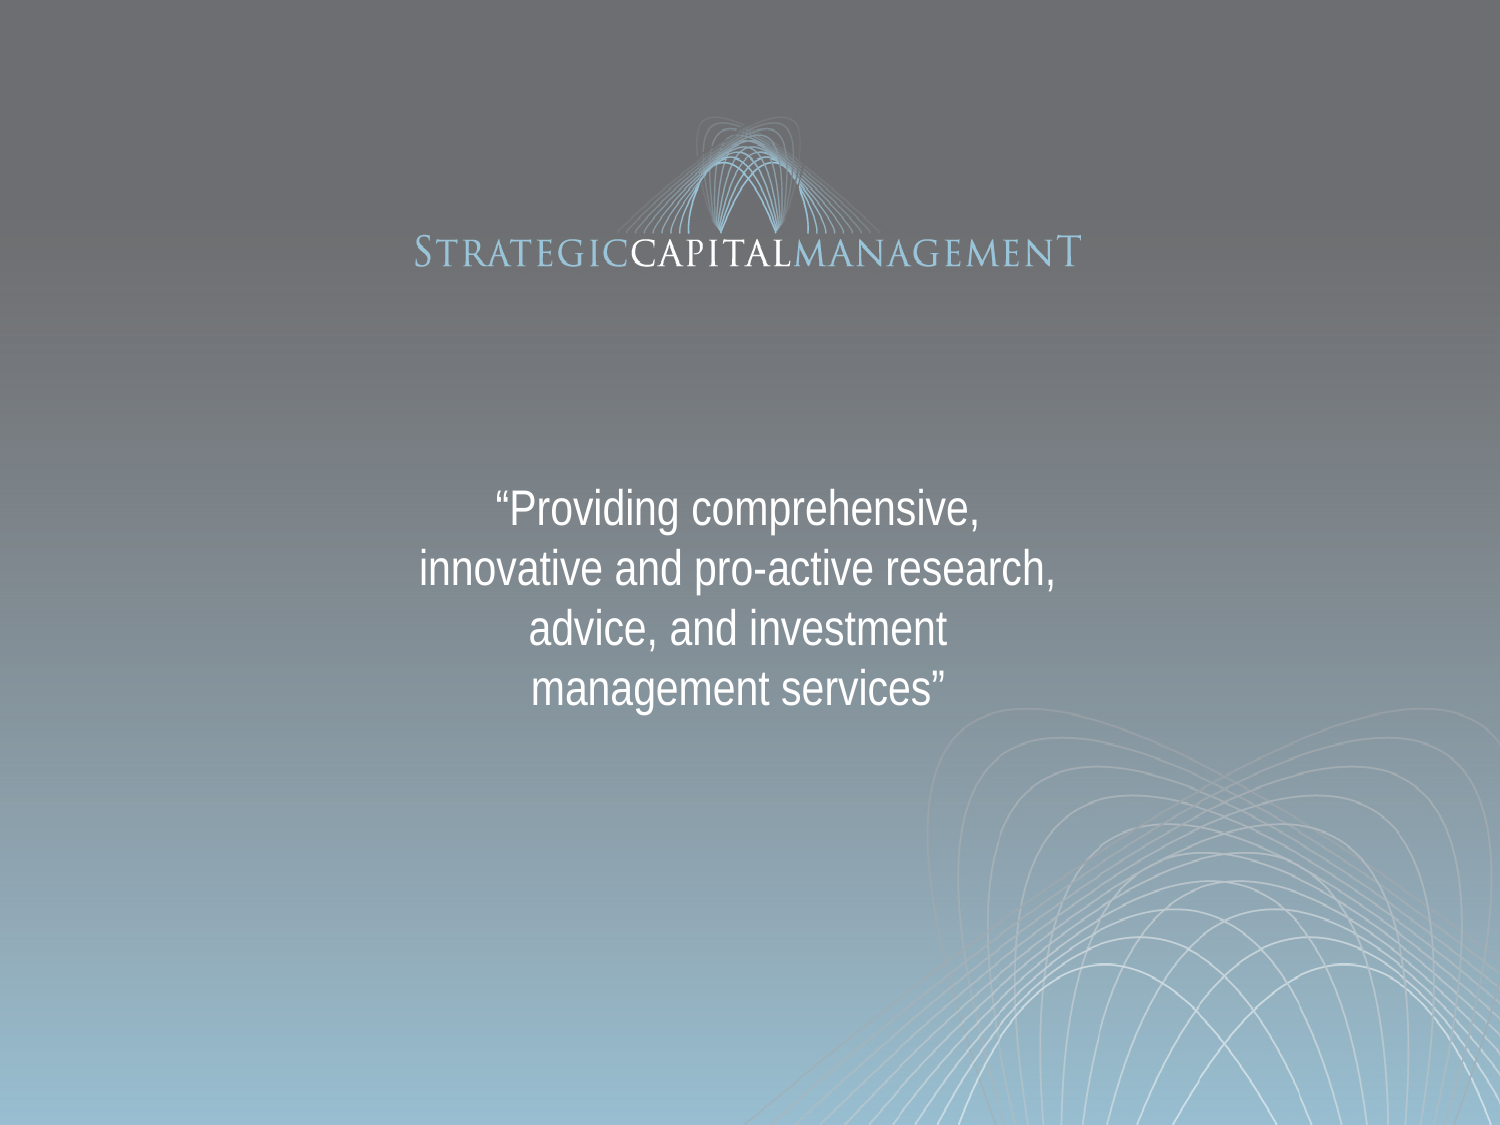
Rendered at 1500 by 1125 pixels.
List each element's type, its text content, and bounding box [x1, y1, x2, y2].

title “Providing comprehensive, innovative and pro-active research, advice, and investment management services” [395, 468, 1081, 634]
picture [0, 0, 1500, 1125]
